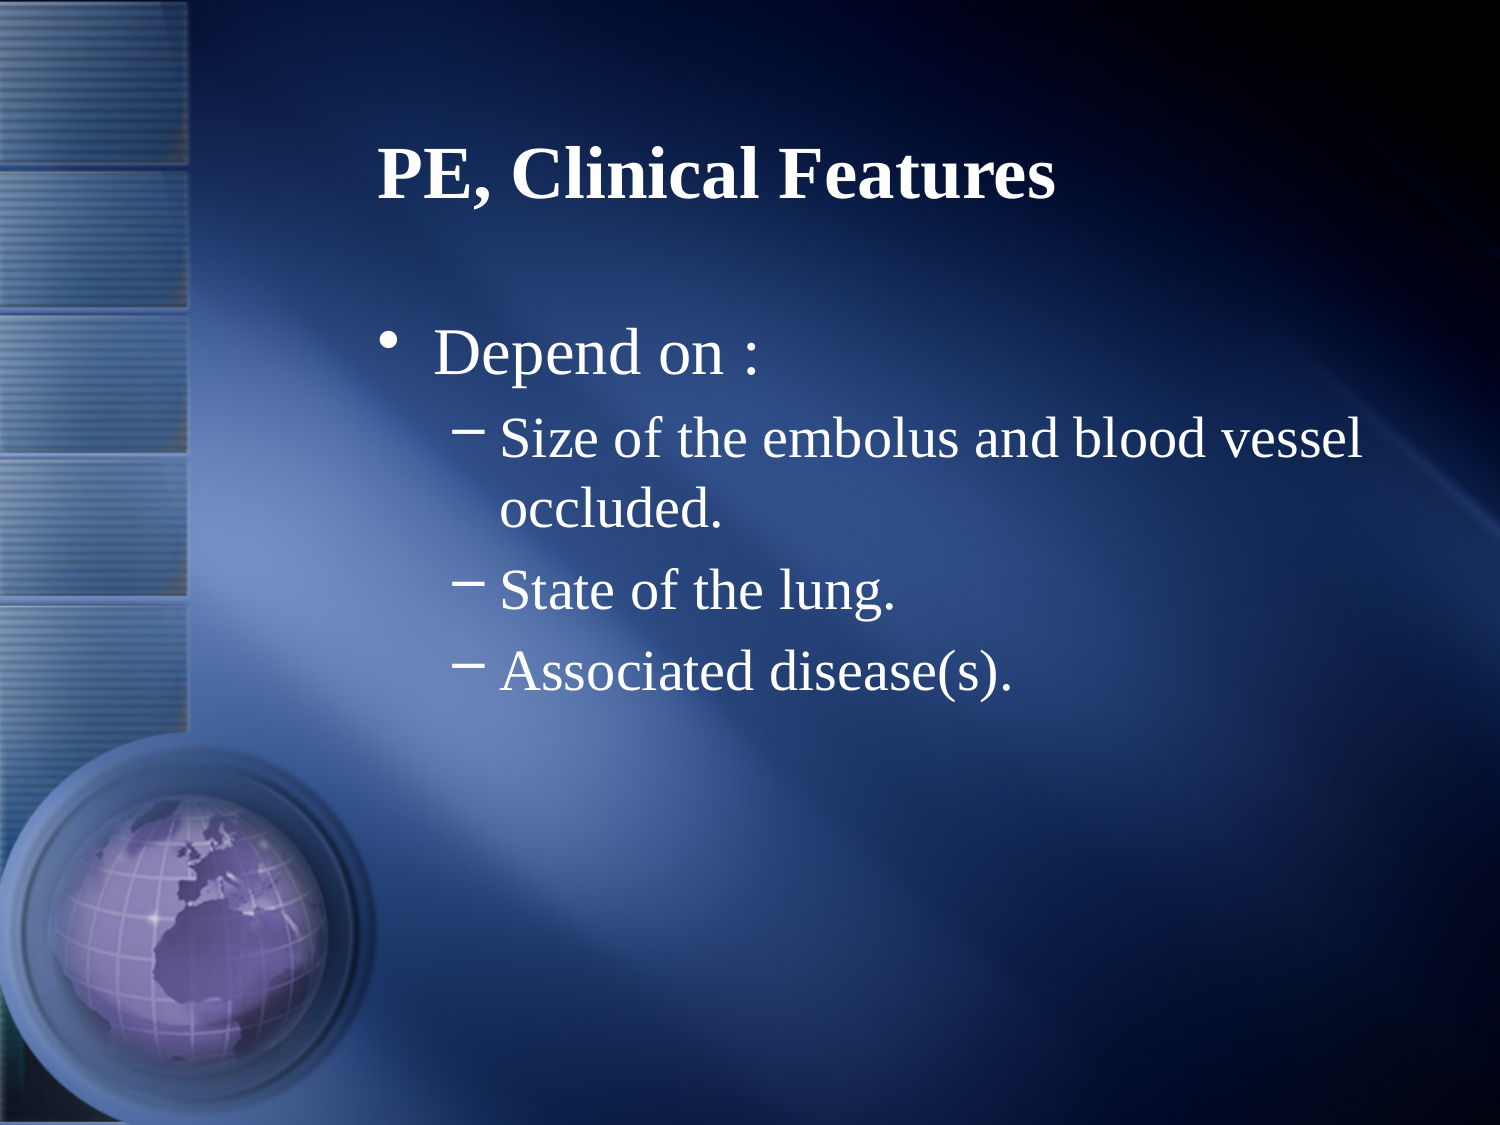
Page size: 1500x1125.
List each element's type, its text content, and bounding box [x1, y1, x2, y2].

list Depend on : Size of the embolus and blood vessel occluded. State of the lung. Associated disease(s). [362, 299, 1401, 1001]
picture [0, 0, 1500, 1125]
title PE, Clinical Features [362, 74, 1401, 263]
